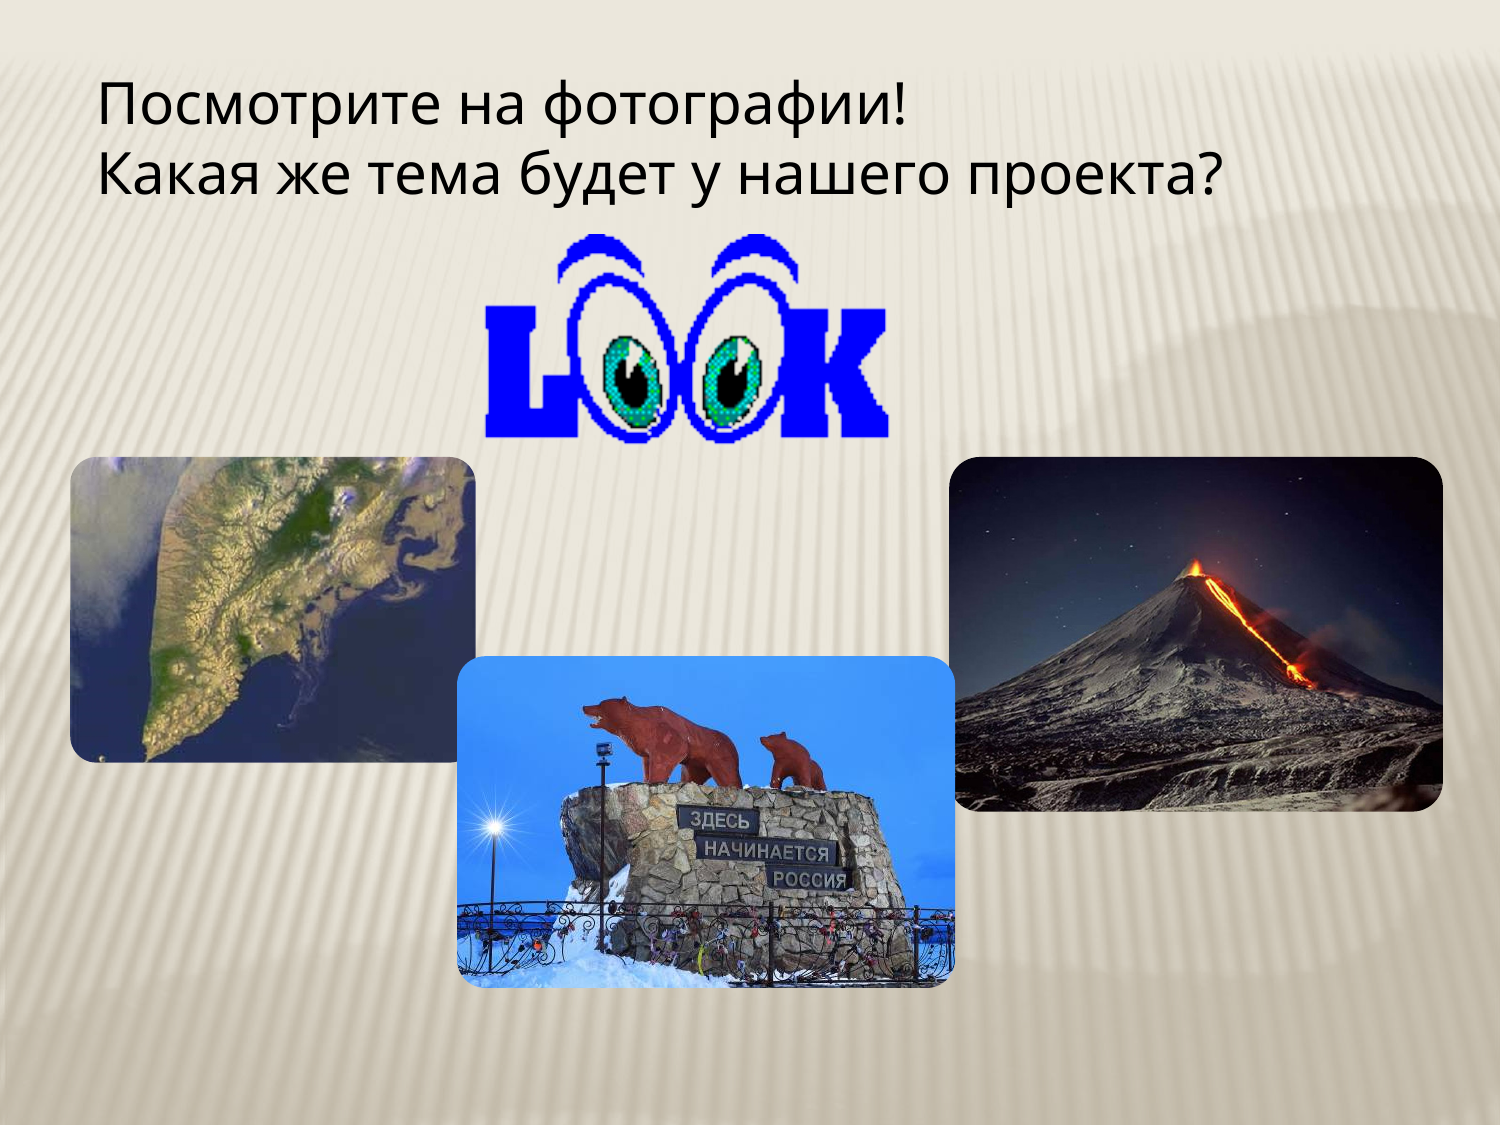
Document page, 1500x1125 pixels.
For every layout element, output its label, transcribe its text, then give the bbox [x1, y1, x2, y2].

picture [480, 234, 893, 451]
picture [70, 456, 1444, 989]
text_box Посмотрите на фотографии! Какая же тема будет у нашего проекта? [82, 58, 1325, 214]
